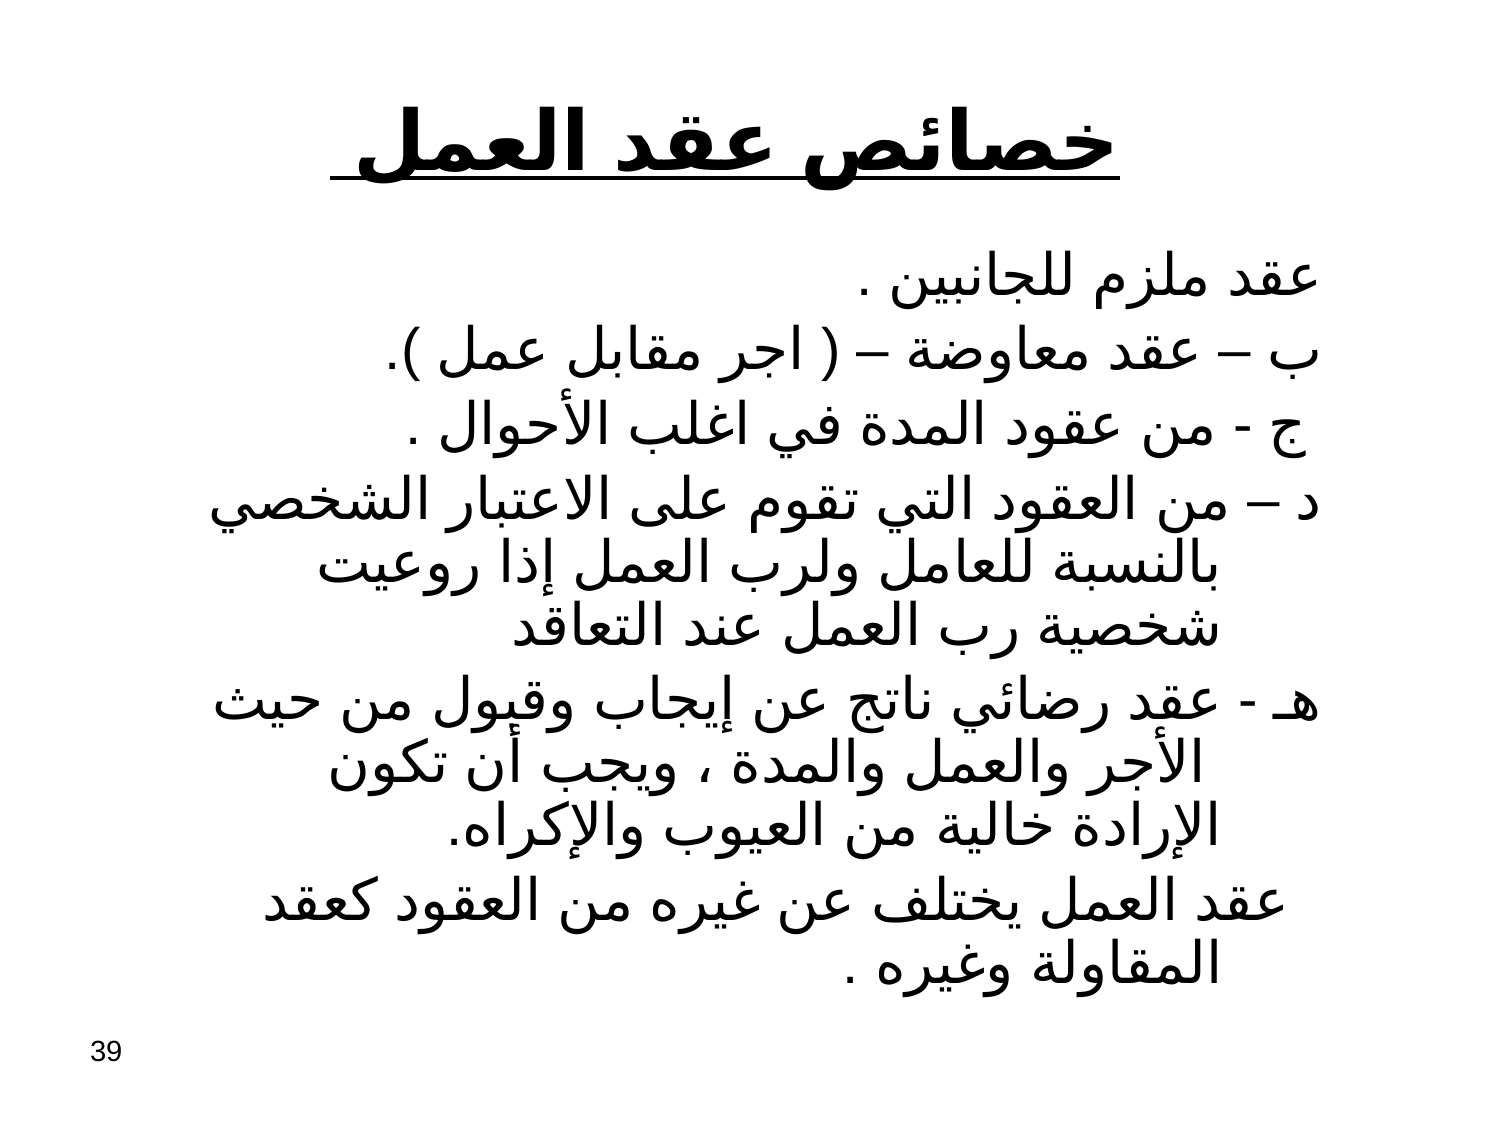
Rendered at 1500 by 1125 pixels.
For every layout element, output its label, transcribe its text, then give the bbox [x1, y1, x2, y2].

title خصائص عقد العمل [24, 62, 1426, 213]
subtitle عقد ملزم للجانبين . ب – عقد معاوضة – ( اجر مقابل عمل ). ج - من عقود المدة في اغلب الأحوال . د – من العقود التي تقوم على الاعتبار الشخصي بالنسبة للعامل ولرب العمل إذا روعيت شخصية رب العمل عند التعاقد هـ - عقد رضائي ناتج عن إيجاب وقبول من حيث الأجر والعمل والمدة ، ويجب أن تكون الإرادة خالية من العيوب والإكراه. عقد العمل يختلف عن غيره من العقود كعقد المقاولة وغيره . [187, 237, 1338, 1026]
slide_number 39 [74, 1024, 426, 1103]
